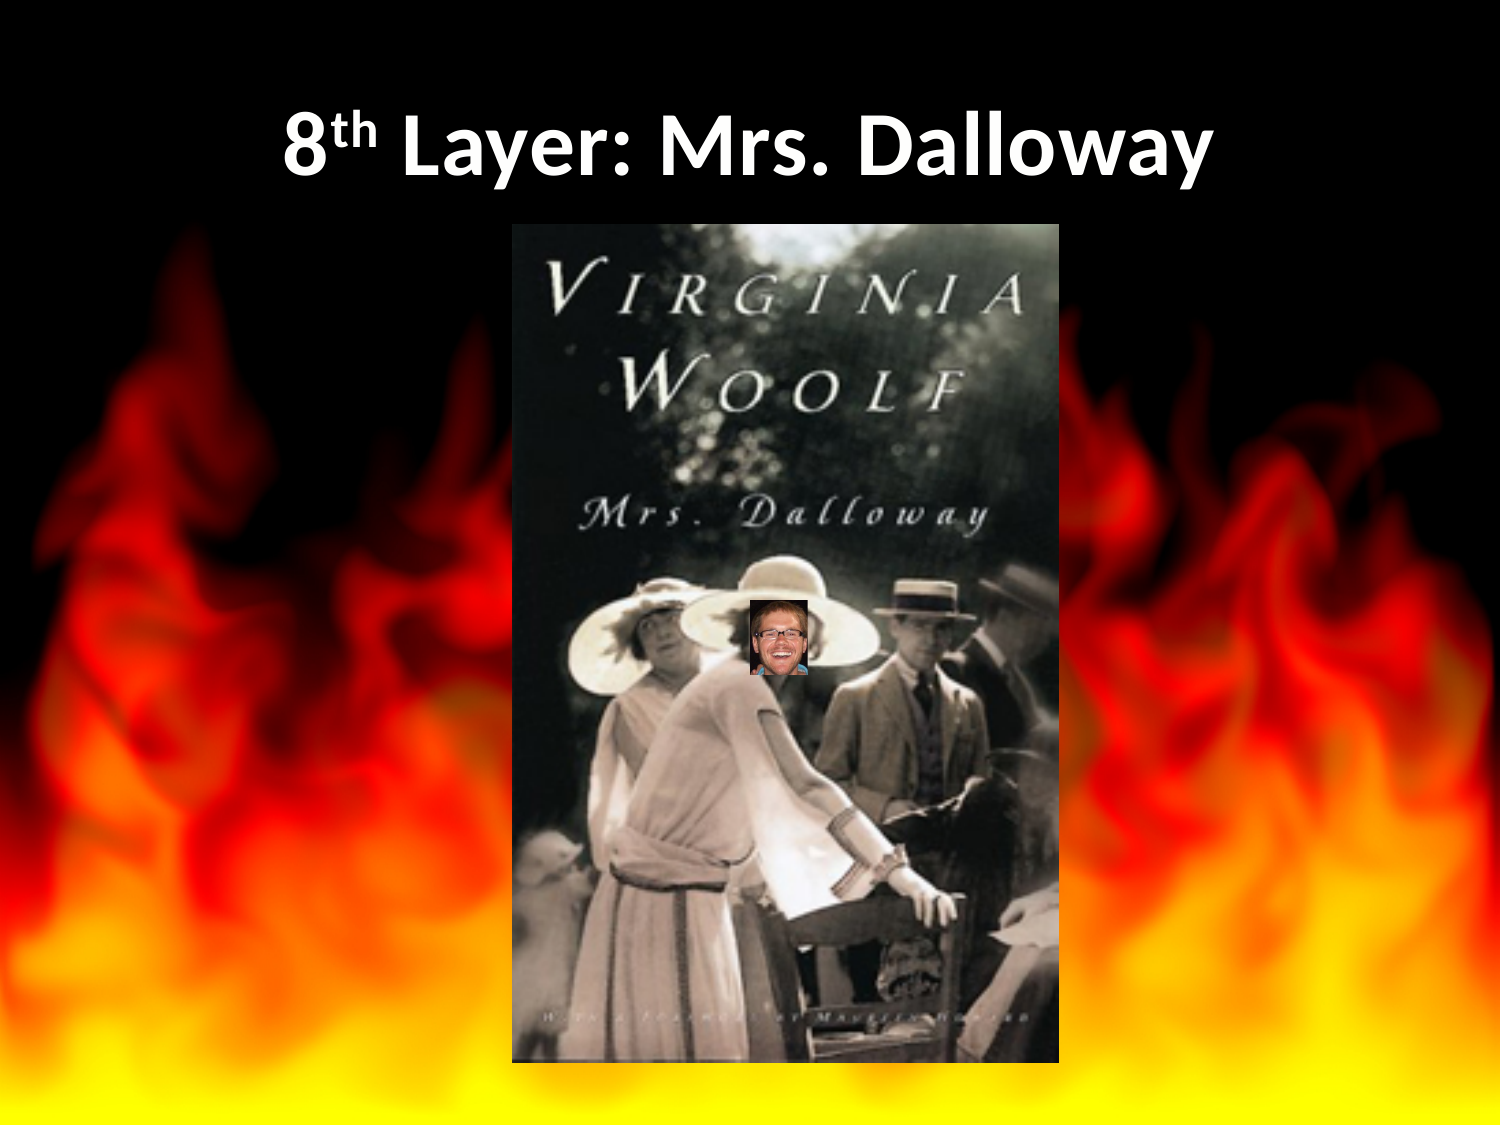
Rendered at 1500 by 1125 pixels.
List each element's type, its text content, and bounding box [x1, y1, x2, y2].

picture [0, 0, 1500, 1125]
title 8th Layer: Mrs. Dalloway [75, 45, 1425, 233]
